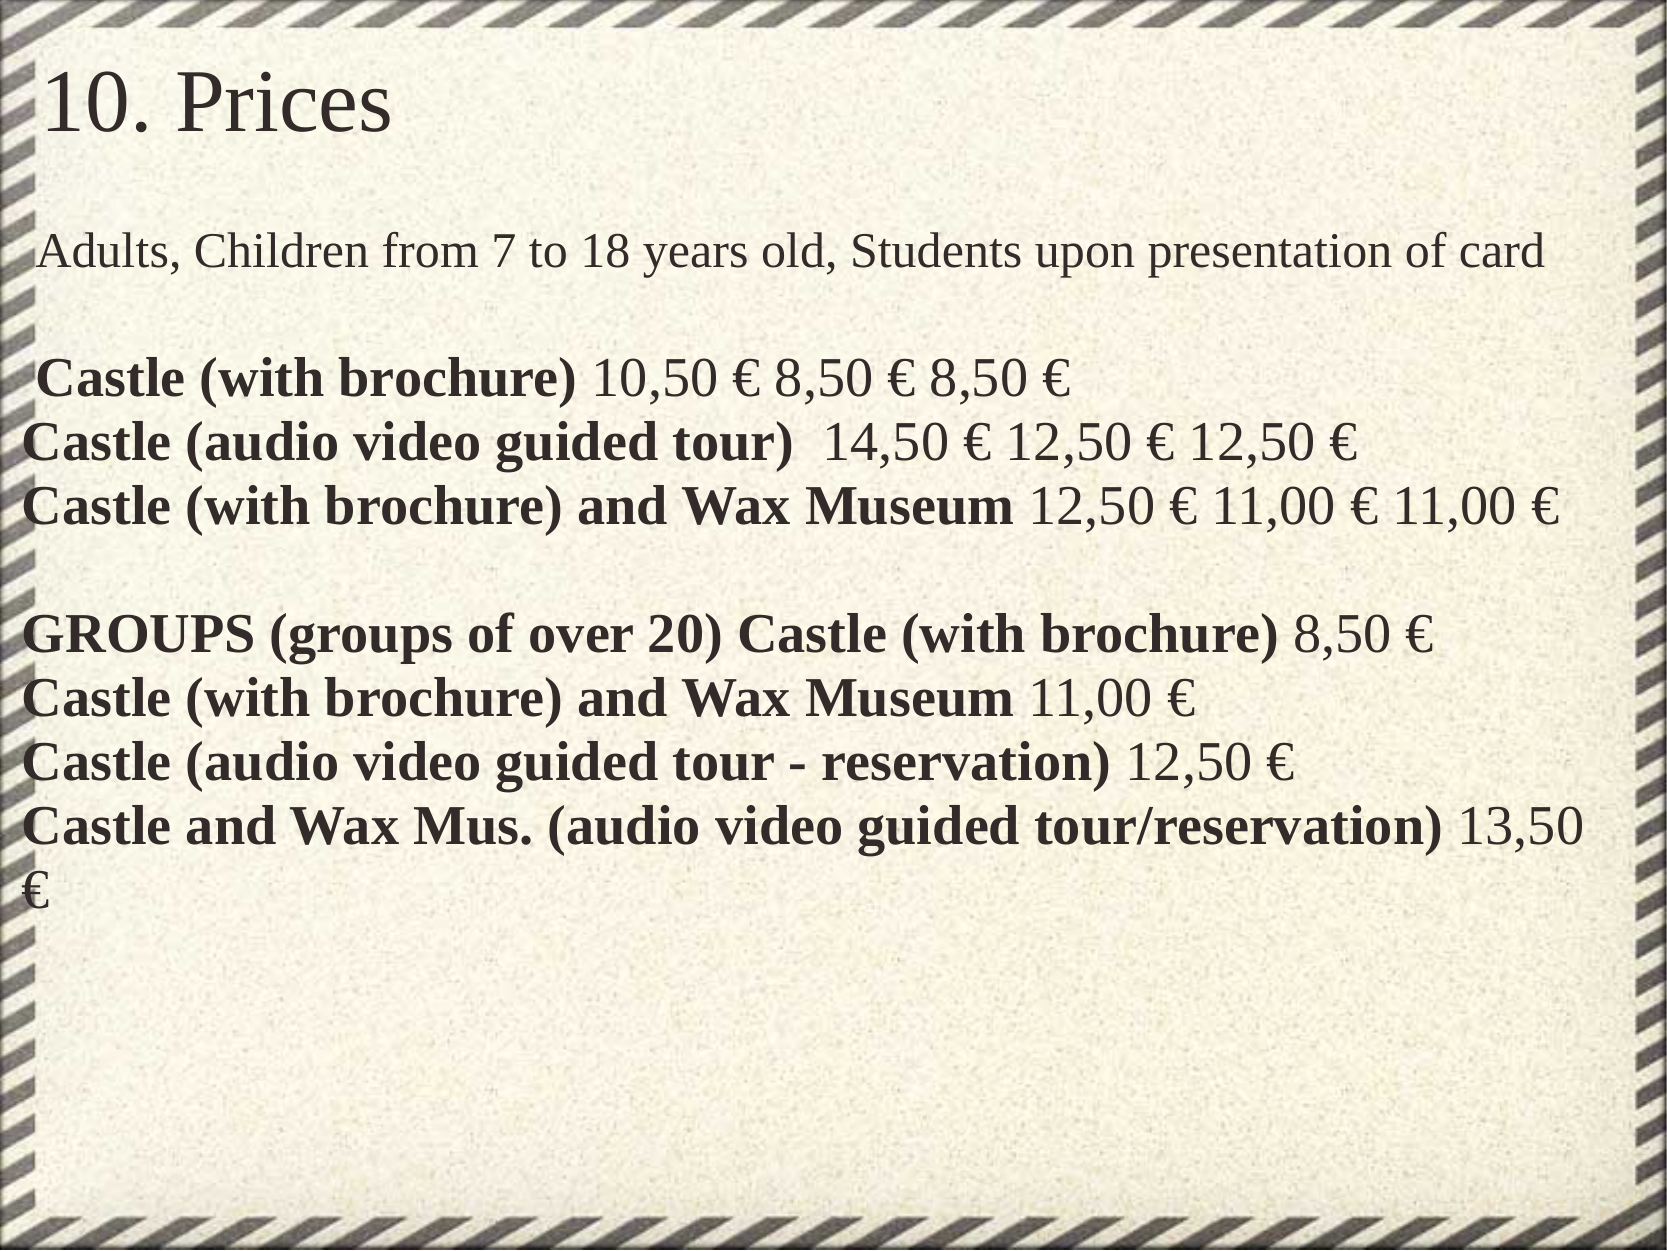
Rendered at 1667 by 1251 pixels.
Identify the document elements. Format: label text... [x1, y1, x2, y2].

picture [0, 0, 1667, 1250]
title 10. Prices [40, 49, 1627, 201]
list Adults, Children from 7 to 18 years old, Students upon presentation of card Castle (with brochure) 10,50 € 8,50 € 8,50 € Castle (audio video guided tour) 14,50 € 12,50 € 12,50 € Castle (with brochure) and Wax Museum 12,50 € 11,00 € 11,00 € GROUPS (groups of over 20) Castle (with brochure) 8,50 € Castle (with brochure) and Wax Museum 11,00 € Castle (audio video guided tour - reservation) 12,50 € Castle and Wax Mus. (audio video guided tour/reservation) 13,50 € [21, 216, 1617, 1149]
